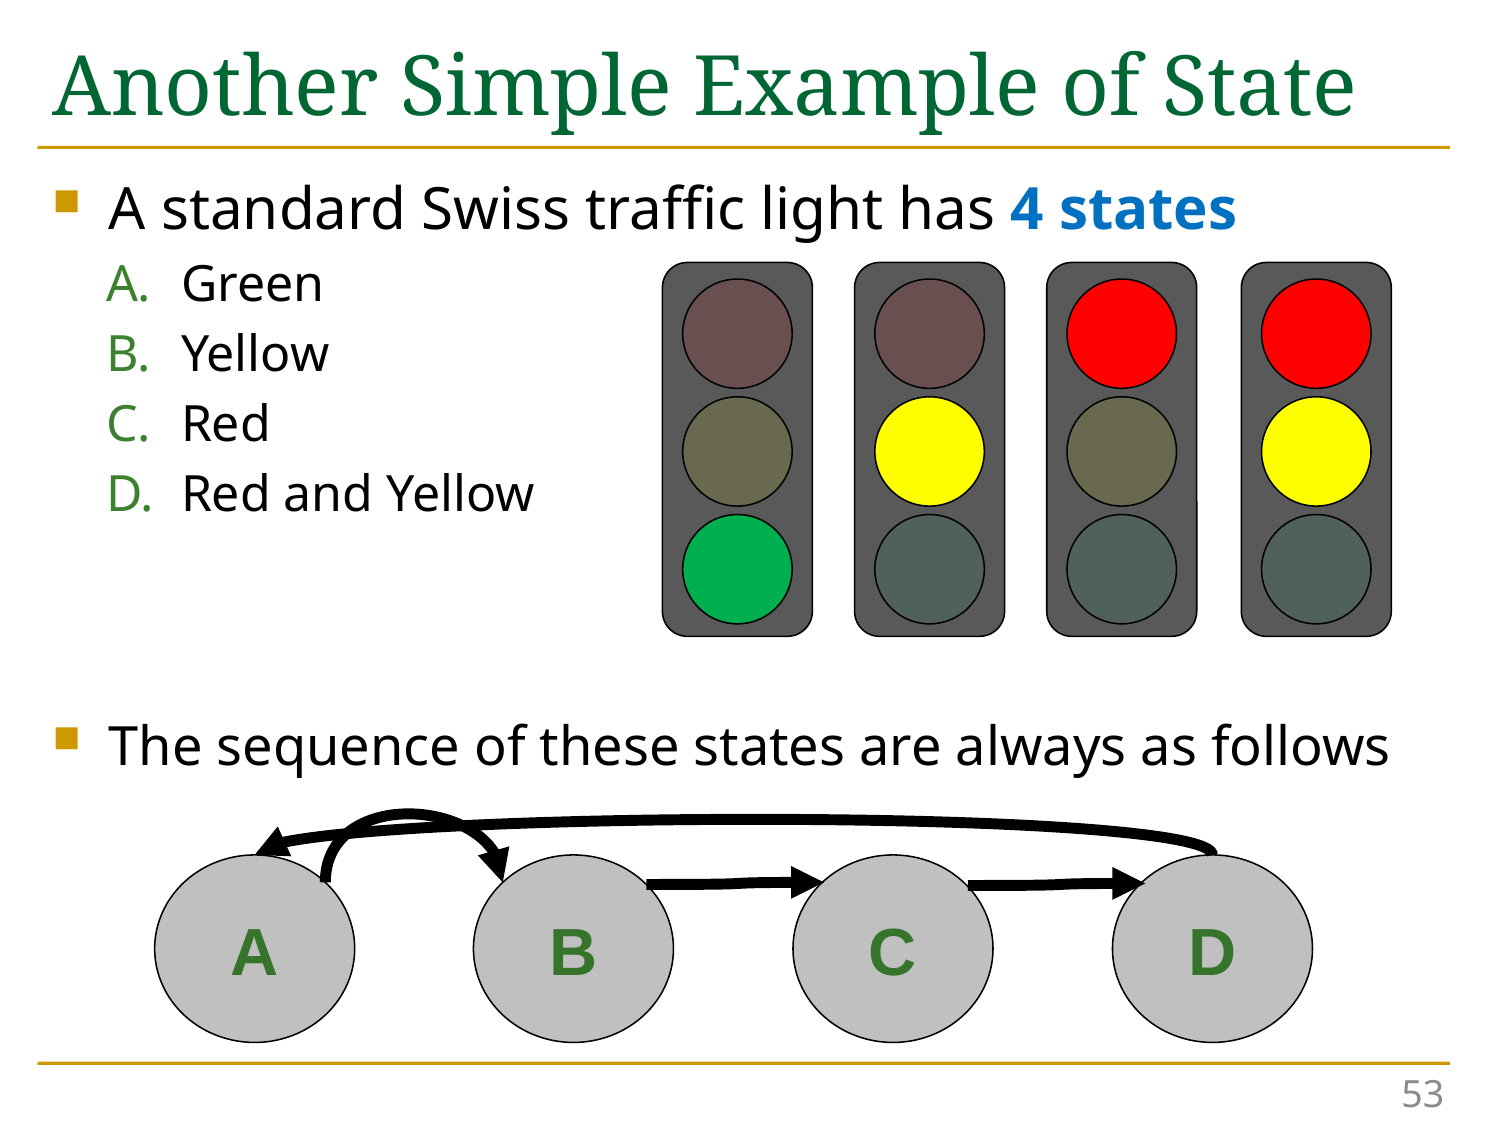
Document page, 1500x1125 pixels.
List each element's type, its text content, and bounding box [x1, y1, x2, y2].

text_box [413, 793, 417, 972]
text_box [874, 514, 985, 624]
text_box [1067, 396, 1177, 507]
text_box [854, 262, 1005, 637]
text_box [1261, 514, 1372, 624]
text_box [874, 396, 985, 507]
list A standard Swiss traffic light has 4 states Green Yellow Red Red and Yellow The sequence of these states are always as follows [37, 163, 1450, 1016]
text_box [741, 396, 793, 506]
text_box [1067, 514, 1177, 624]
title Another Simple Example of State [37, 24, 1450, 163]
text_box C [792, 854, 994, 1043]
text_box [1241, 262, 1392, 637]
slide_number 53 [1121, 1066, 1460, 1125]
text_box [741, 514, 793, 624]
text_box [1046, 262, 1197, 637]
text_box D [1112, 855, 1313, 1043]
text_box B [473, 854, 674, 1043]
text_box [682, 279, 793, 389]
text_box [874, 279, 985, 389]
text_box [1067, 279, 1177, 389]
text_box [1261, 396, 1372, 507]
text_box [662, 262, 813, 637]
text_box A [154, 854, 355, 1043]
text_box [682, 515, 728, 624]
text_box [1261, 279, 1372, 389]
text_box [682, 397, 728, 506]
